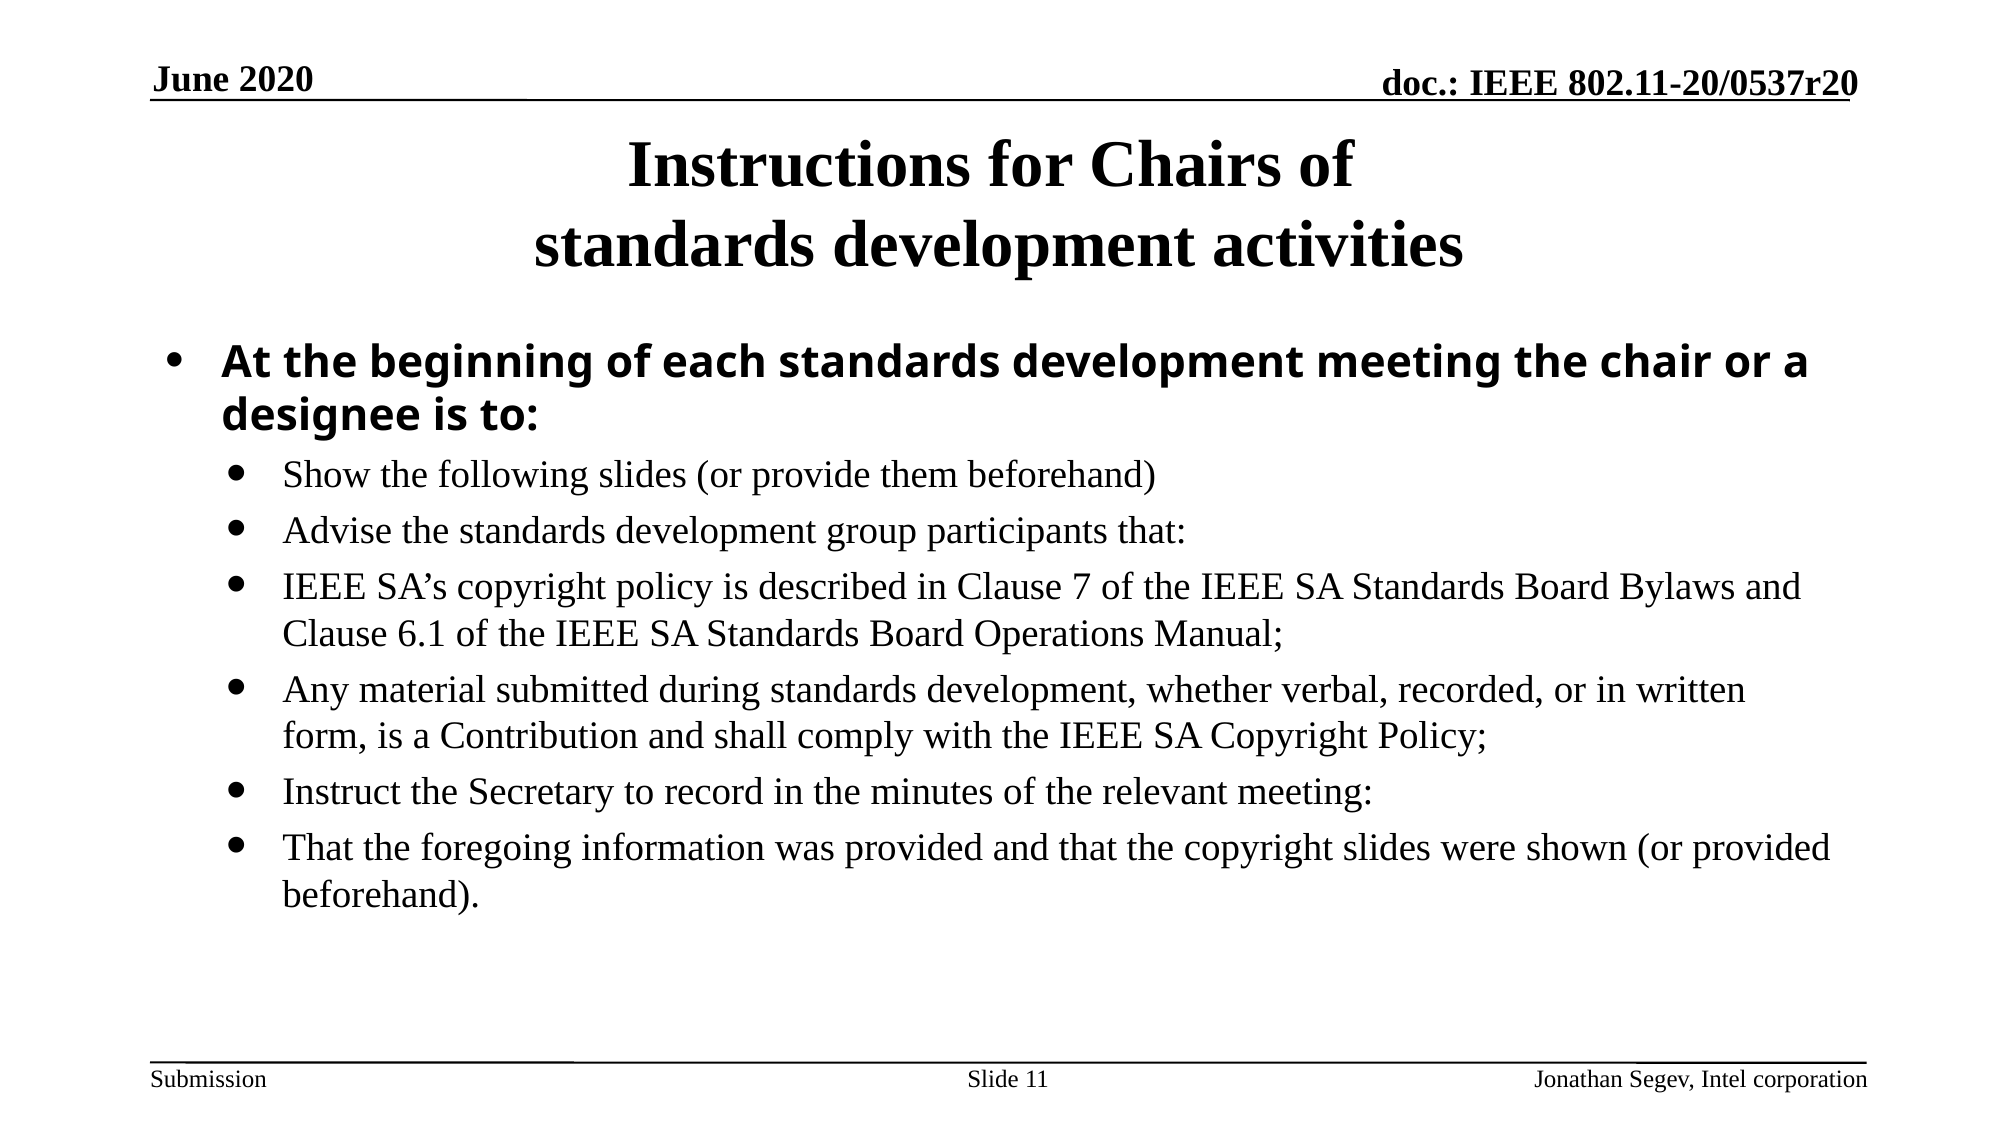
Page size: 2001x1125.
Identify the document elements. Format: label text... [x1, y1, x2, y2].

slide_number Slide 11 [950, 1061, 1067, 1123]
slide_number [152, 54, 563, 100]
title Instructions for Chairs of standards development activities [149, 112, 1850, 288]
footer Jonathan Segev, Intel corporation [1171, 1061, 1869, 1093]
list At the beginning of each standards development meeting the chair or a designee is to: Show the following slides (or provide them beforehand) Advise the standards development group participants that: IEEE SA’s copyright policy is described in Clause 7 of the IEEE SA Standards Board Bylaws and Clause 6.1 of the IEEE SA Standards Board Operations Manual; Any material submitted during standards development, whether verbal, recorded, or in written form, is a Contribution and shall comply with the IEEE SA Copyright Policy; Instruct the Secretary to record in the minutes of the relevant meeting: That the foregoing information was provided and that the copyright slides were shown (or provided beforehand). [149, 324, 1850, 1000]
